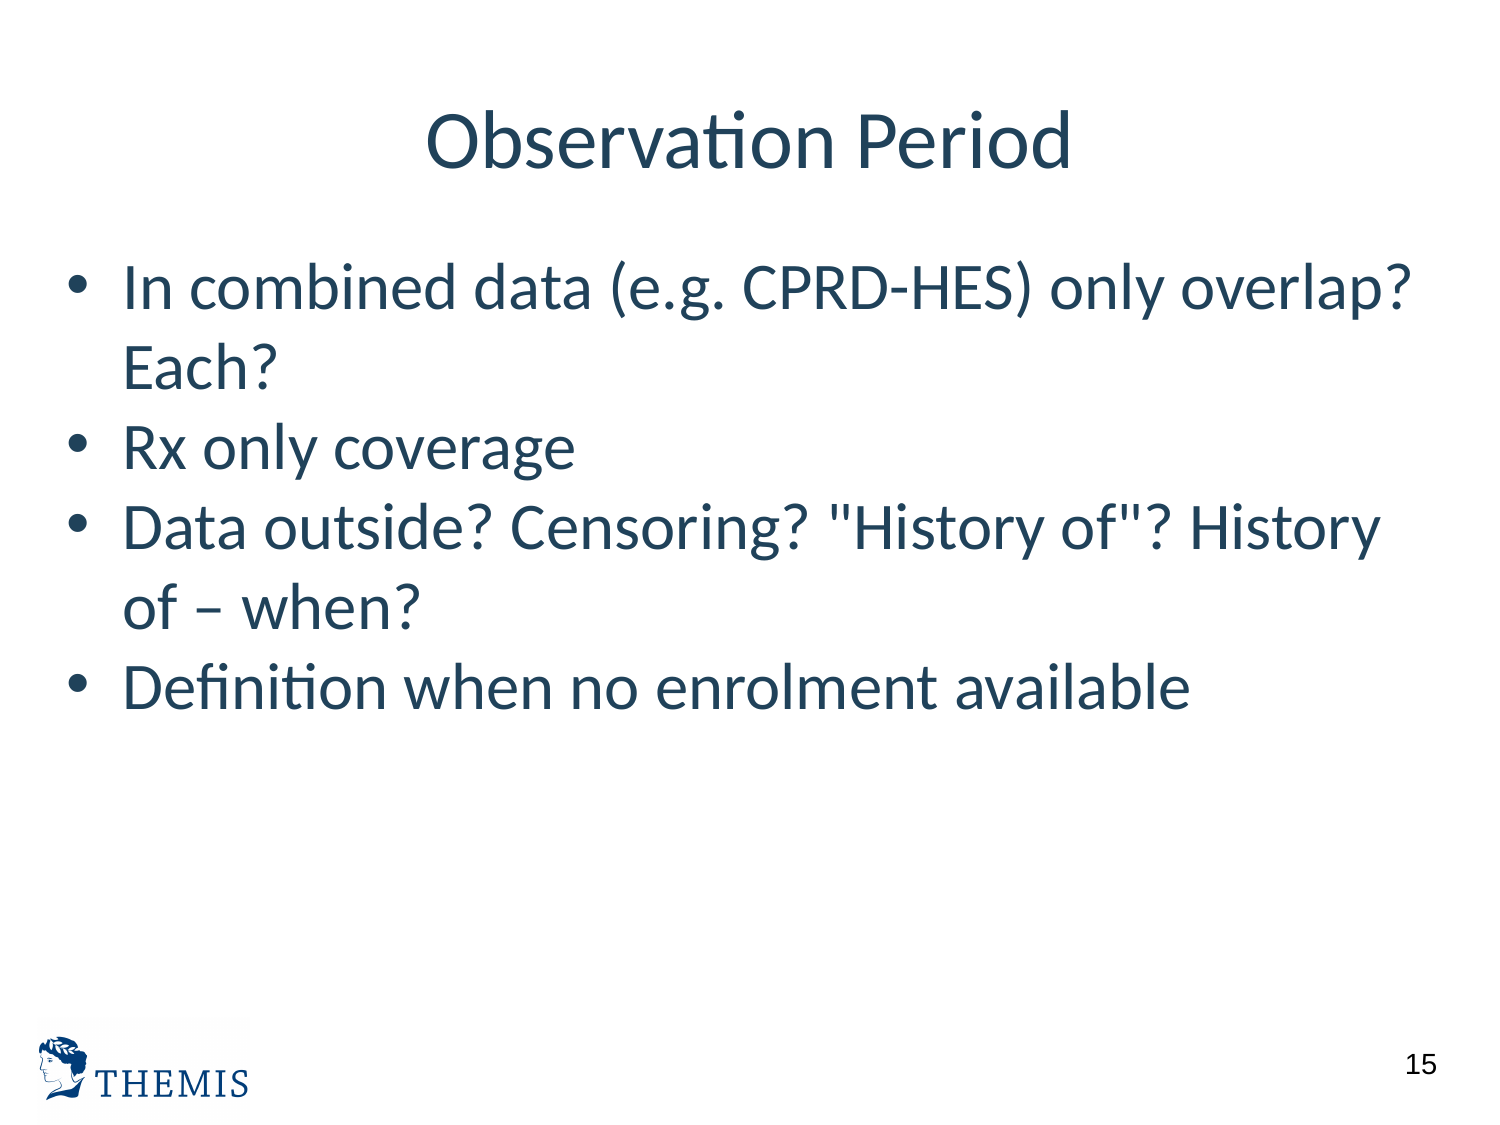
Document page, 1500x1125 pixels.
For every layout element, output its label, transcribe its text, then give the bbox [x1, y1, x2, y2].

picture [37, 1017, 250, 1125]
slide_number 15 [1389, 1019, 1480, 1106]
title Observation Period [51, 72, 1449, 199]
list In combined data (e.g. CPRD-HES) only overlap? Each? Rx only coverage Data outside? Censoring? "History of"? History of – when? Definition when no enrolment available [51, 227, 1449, 975]
